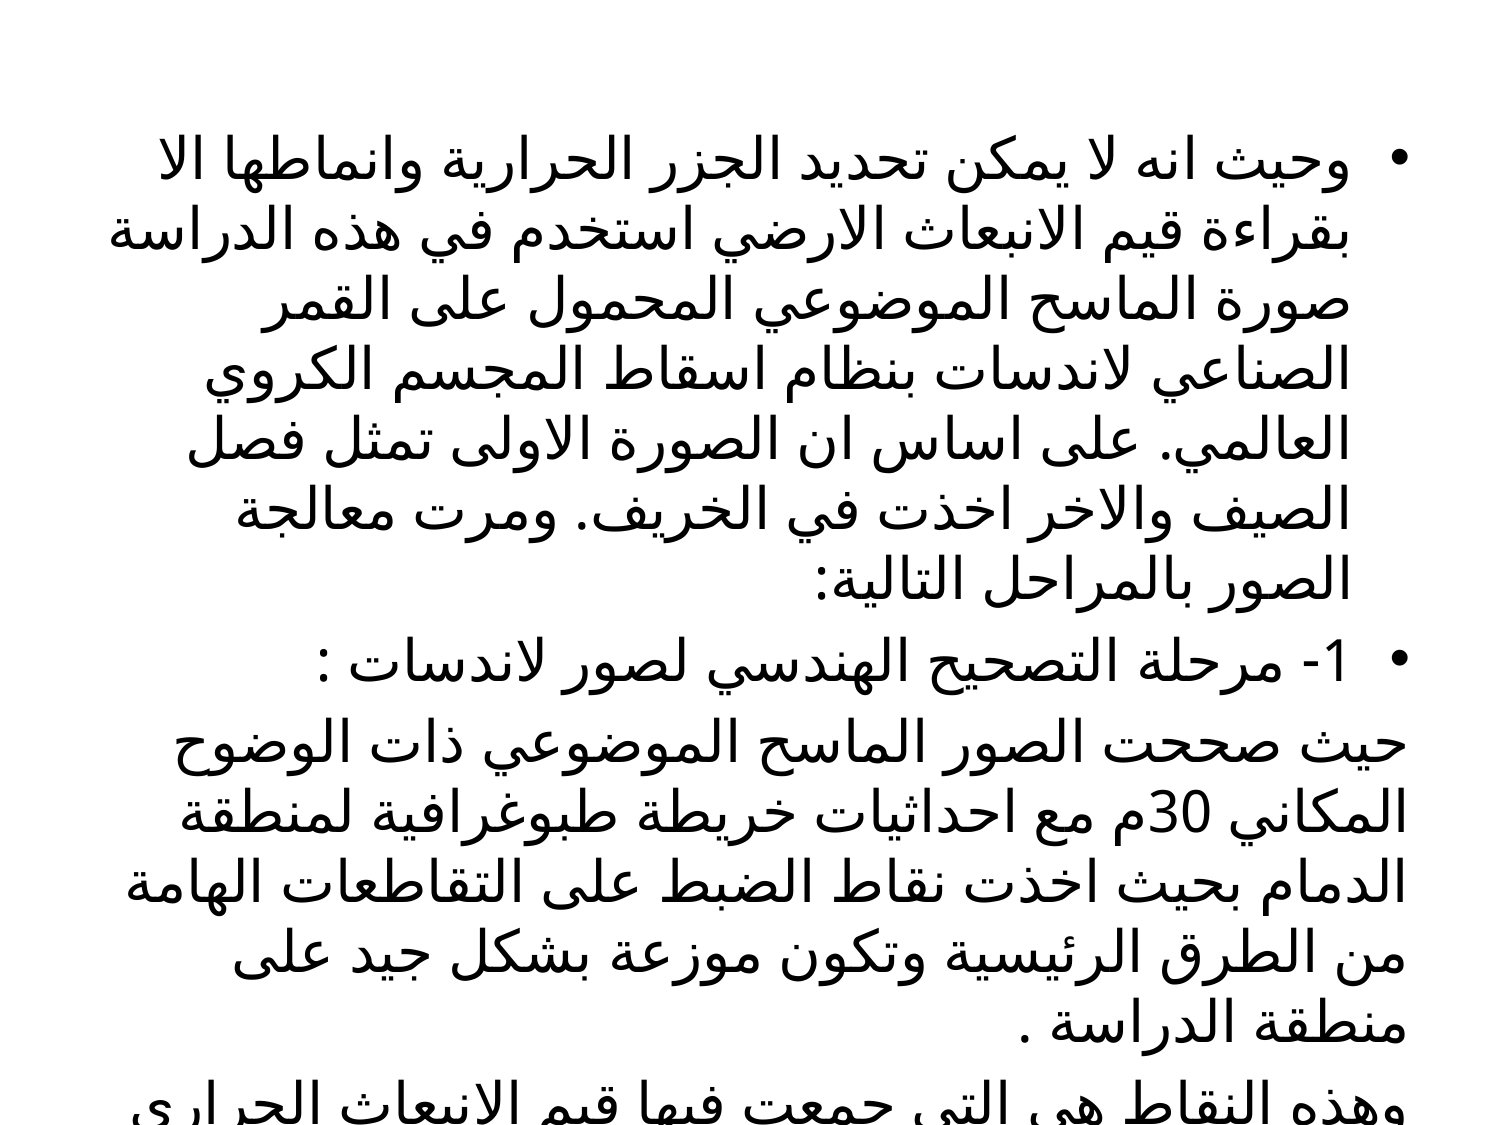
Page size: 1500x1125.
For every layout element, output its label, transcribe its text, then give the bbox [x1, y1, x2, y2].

list وحيث انه لا يمكن تحديد الجزر الحرارية وانماطها الا بقراءة قيم الانبعاث الارضي استخدم في هذه الدراسة صورة الماسح الموضوعي المحمول على القمر الصناعي لاندسات بنظام اسقاط المجسم الكروي العالمي. على اساس ان الصورة الاولى تمثل فصل الصيف والاخر اخذت في الخريف. ومرت معالجة الصور بالمراحل التالية: 1- مرحلة التصحيح الهندسي لصور لاندسات : حيث صححت الصور الماسح الموضوعي ذات الوضوح المكاني 30م مع احداثيات خريطة طبوغرافية لمنطقة الدمام بحيث اخذت نقاط الضبط على التقاطعات الهامة من الطرق الرئيسية وتكون موزعة بشكل جيد على منطقة الدراسة . وهذه النقاط هي التي جمعت فيها قيم الانبعاث الحراري حيث تمت المعالجة بواسطة برنامج الارداس . [75, 113, 1425, 1005]
